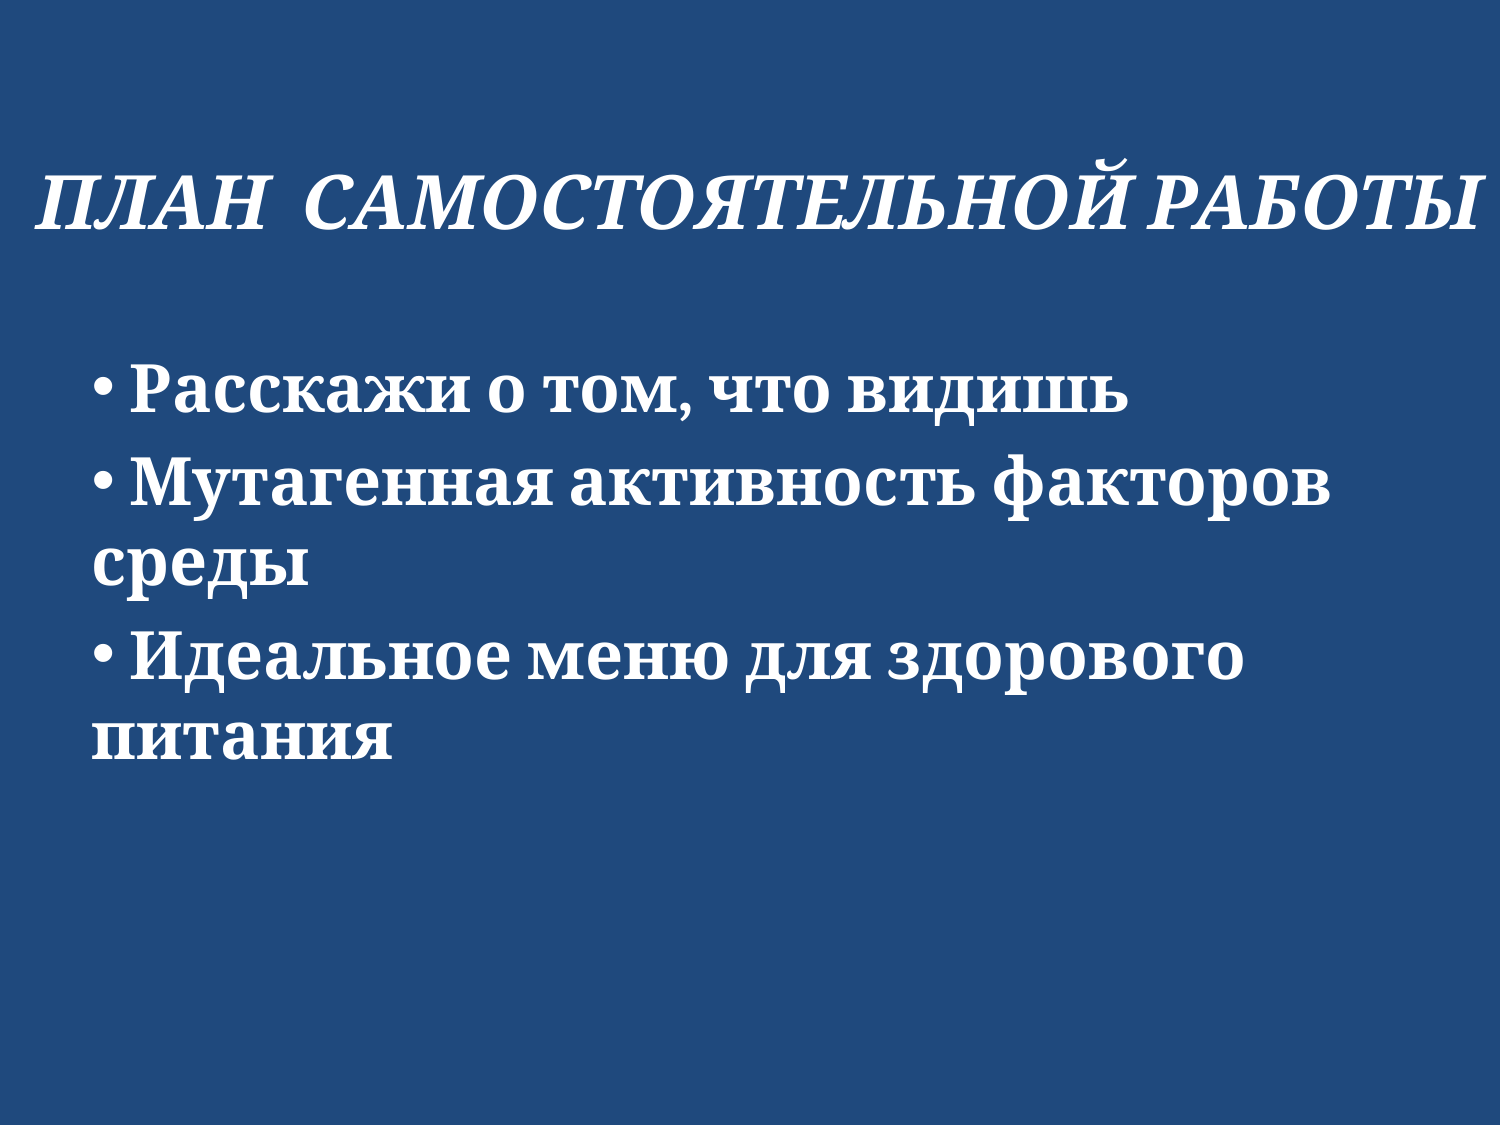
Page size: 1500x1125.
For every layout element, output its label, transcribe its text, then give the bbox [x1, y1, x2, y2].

subtitle Расскажи о том, что видишь Мутагенная активность факторов среды Идеальное меню для здорового питания [76, 338, 1500, 1125]
title ПЛАН самостоятельной работы [0, 113, 1500, 279]
